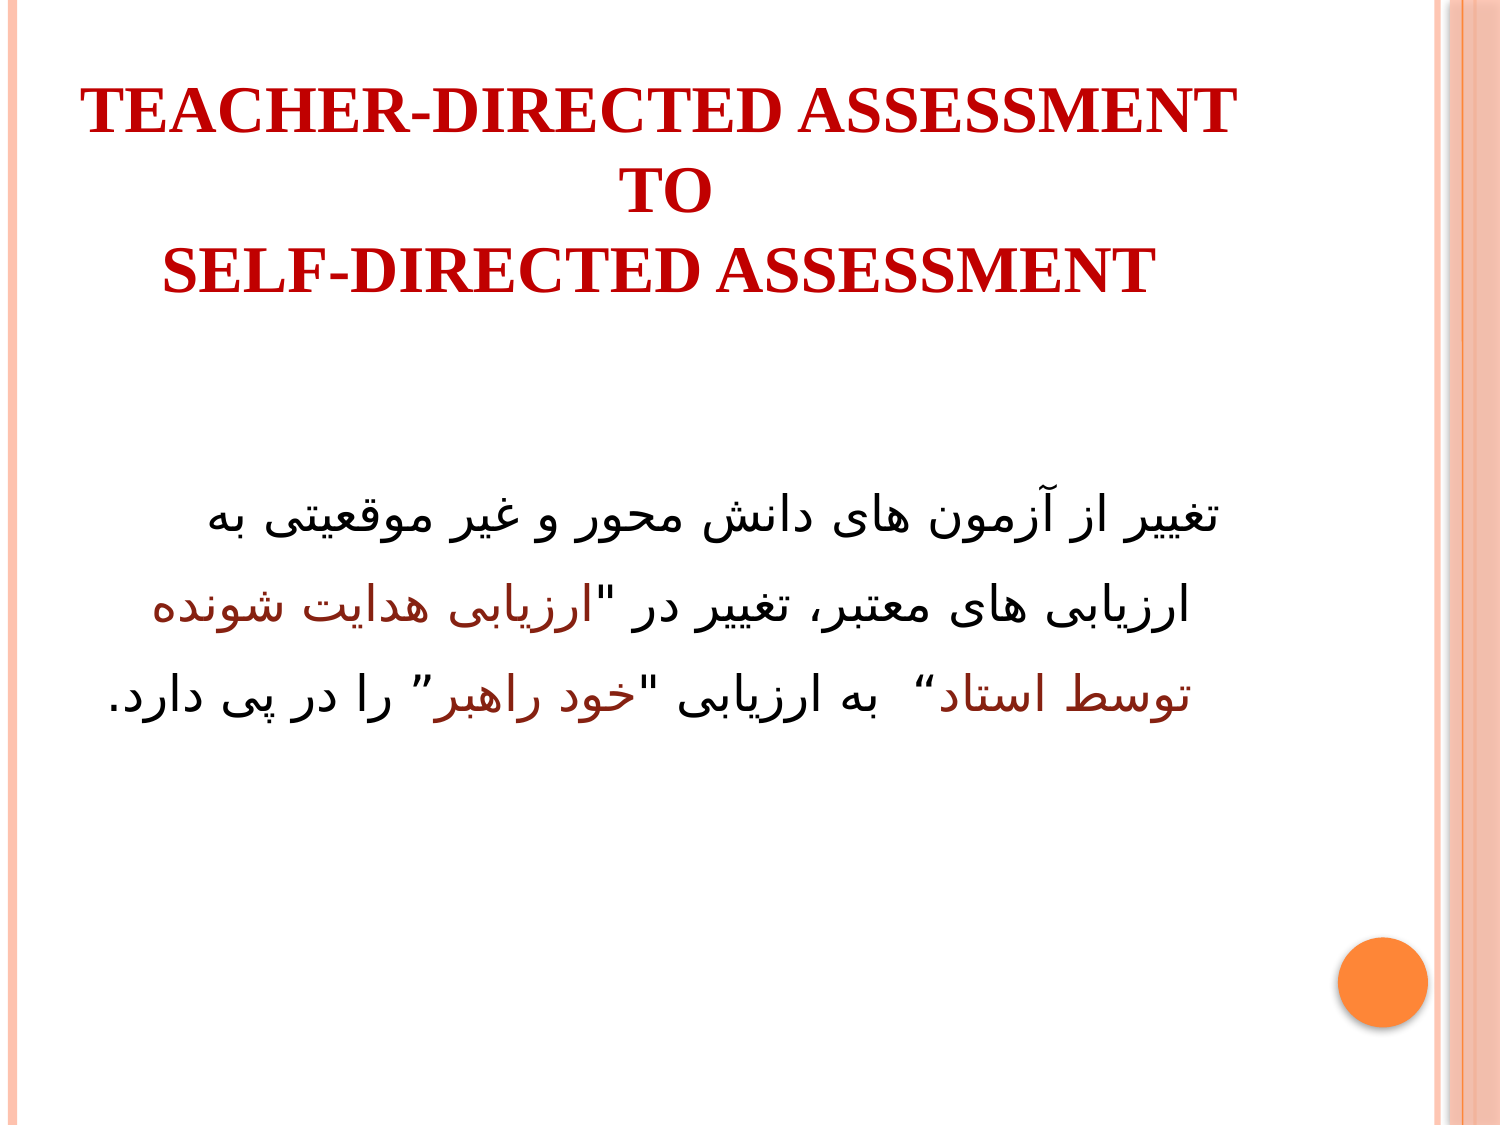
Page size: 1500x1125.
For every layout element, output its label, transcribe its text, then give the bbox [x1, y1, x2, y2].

list تغییر از آزمون های دانش محور و غیر موقعیتی به ارزیابی های معتبر، تغییر در "ارزیابی هدایت شونده توسط استاد“ به ارزیابی "خود راهبر” را در پی دارد. [64, 444, 1253, 1125]
title teacher-directed assessment to self-directed assessment [64, 30, 1253, 313]
